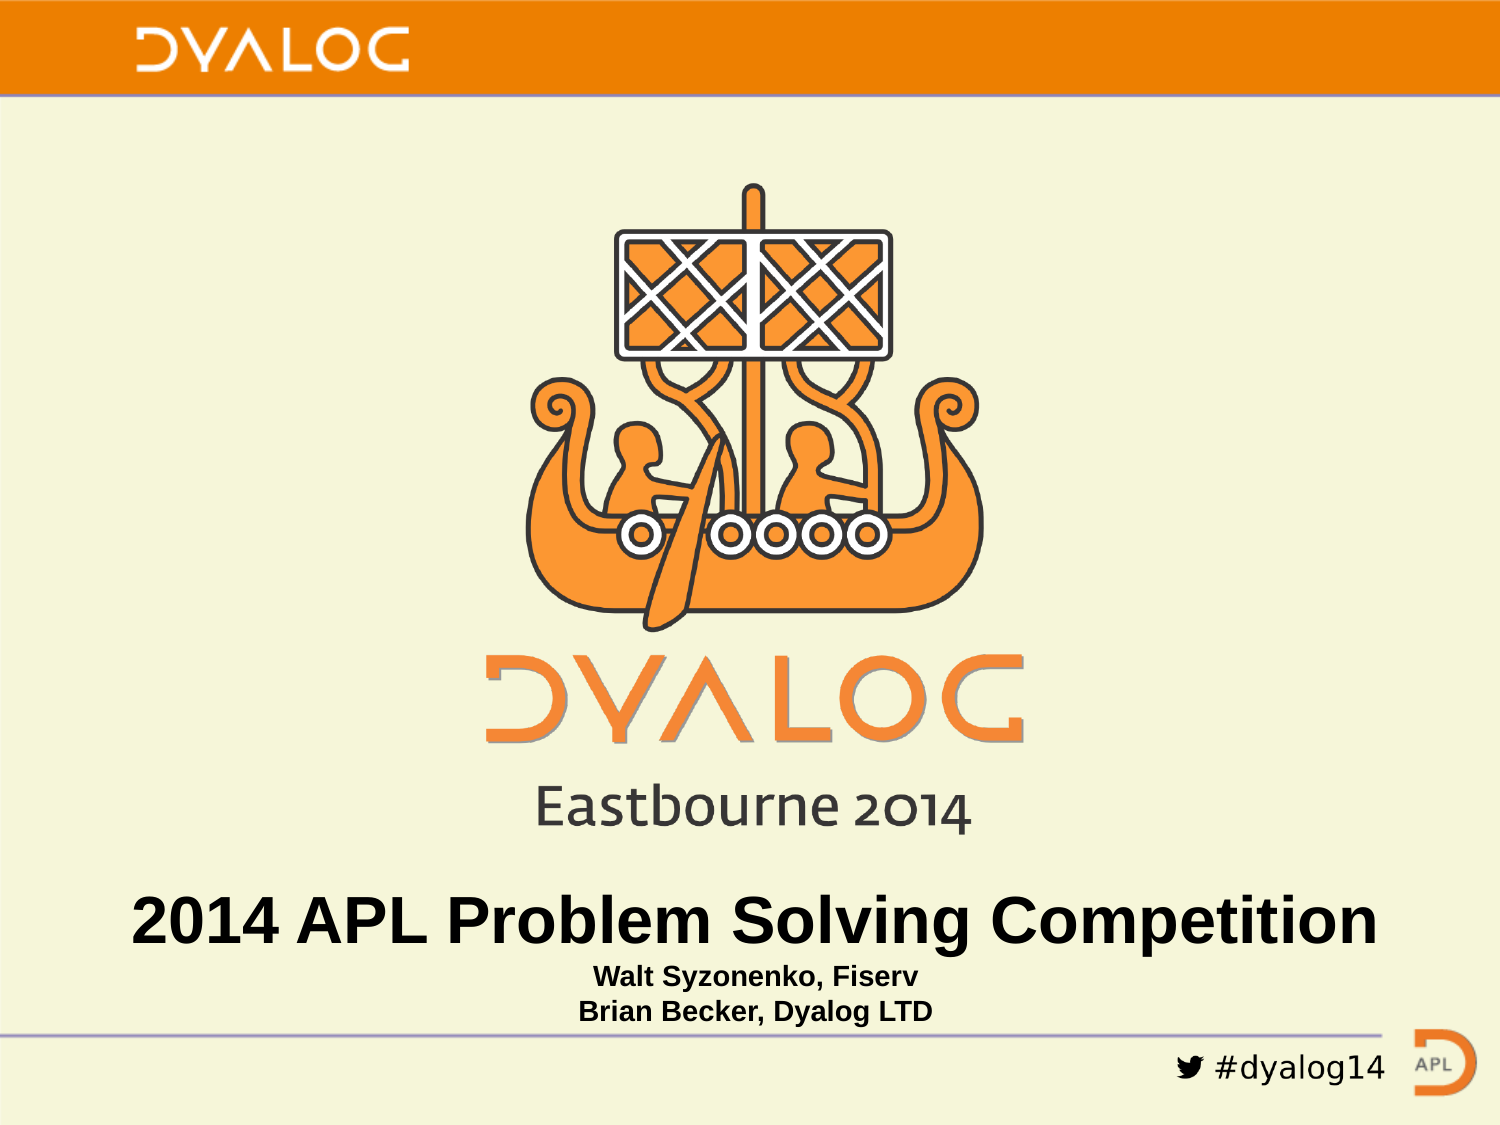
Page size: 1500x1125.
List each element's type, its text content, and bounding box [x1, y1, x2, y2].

picture [0, 0, 1500, 1125]
subtitle 2014 APL Problem Solving Competition Walt Syzonenko, Fiserv Brian Becker, Dyalog LTD [100, 869, 1412, 1035]
